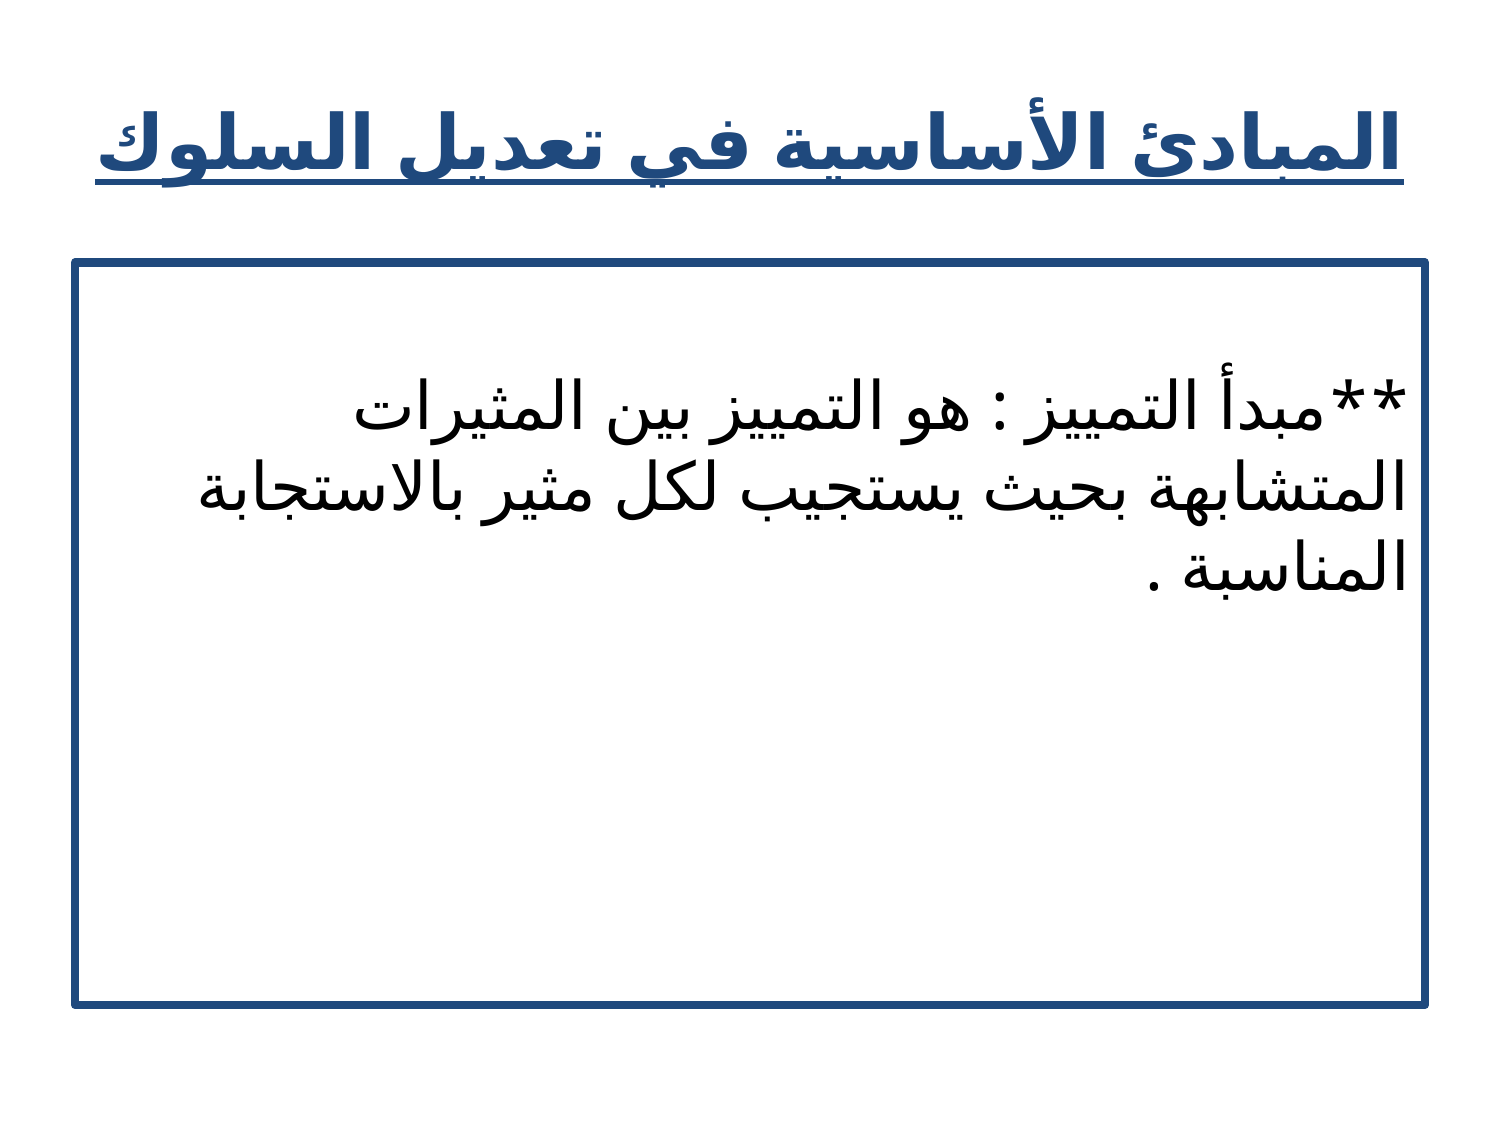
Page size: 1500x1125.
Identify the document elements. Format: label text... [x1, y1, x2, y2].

list **مبدأ التمييز : هو التمييز بين المثيرات المتشابهة بحيث يستجيب لكل مثير بالاستجابة المناسبة . [75, 262, 1425, 1005]
title المبادئ الأساسية في تعديل السلوك [75, 45, 1425, 233]
